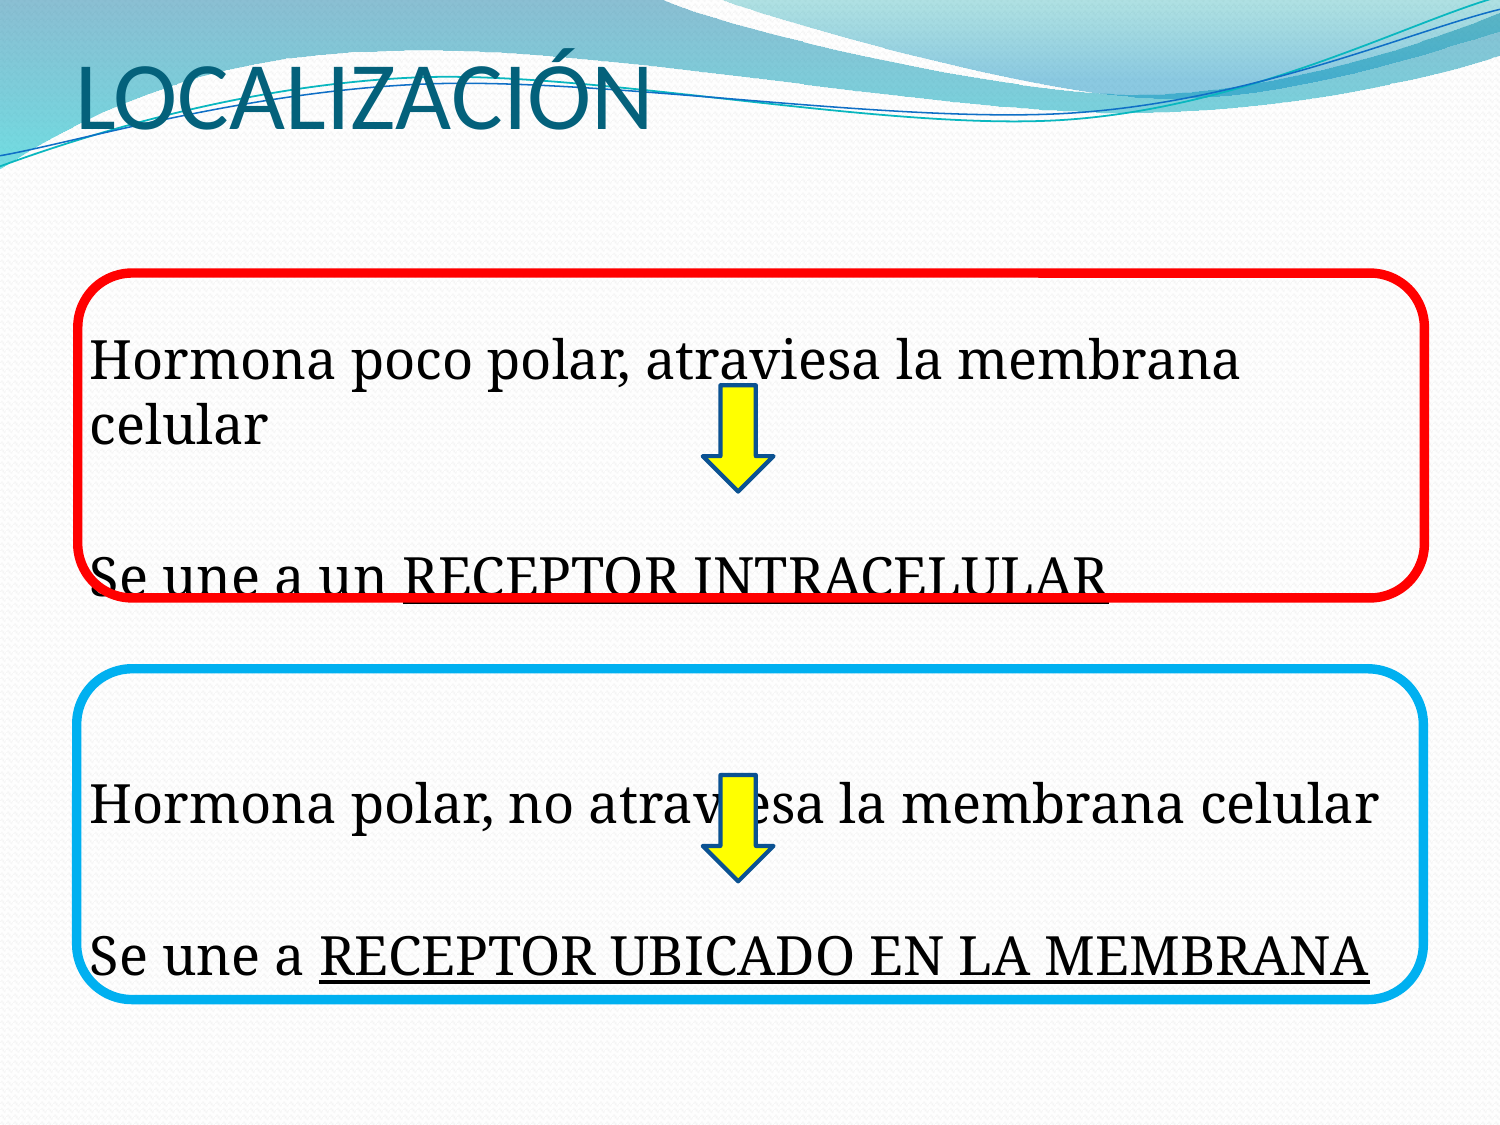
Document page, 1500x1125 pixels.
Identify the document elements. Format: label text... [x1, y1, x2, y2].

list Hormona poco polar, atraviesa la membrana celular Se une a un RECEPTOR INTRACELULAR Hormona polar, no atraviesa la membrana celular Se une a RECEPTOR UBICADO EN LA MEMBRANA [75, 551, 1425, 711]
text_box [74, 666, 1426, 1002]
title LOCALIZACIÓN [75, 25, 1164, 149]
text_box [75, 270, 1427, 601]
list Hormona poco polar, atraviesa la membrana celular Se une a un RECEPTOR INTRACELULAR Hormona polar, no atraviesa la membrana celular Se une a RECEPTOR UBICADO EN LA MEMBRANA [75, 957, 1425, 1038]
